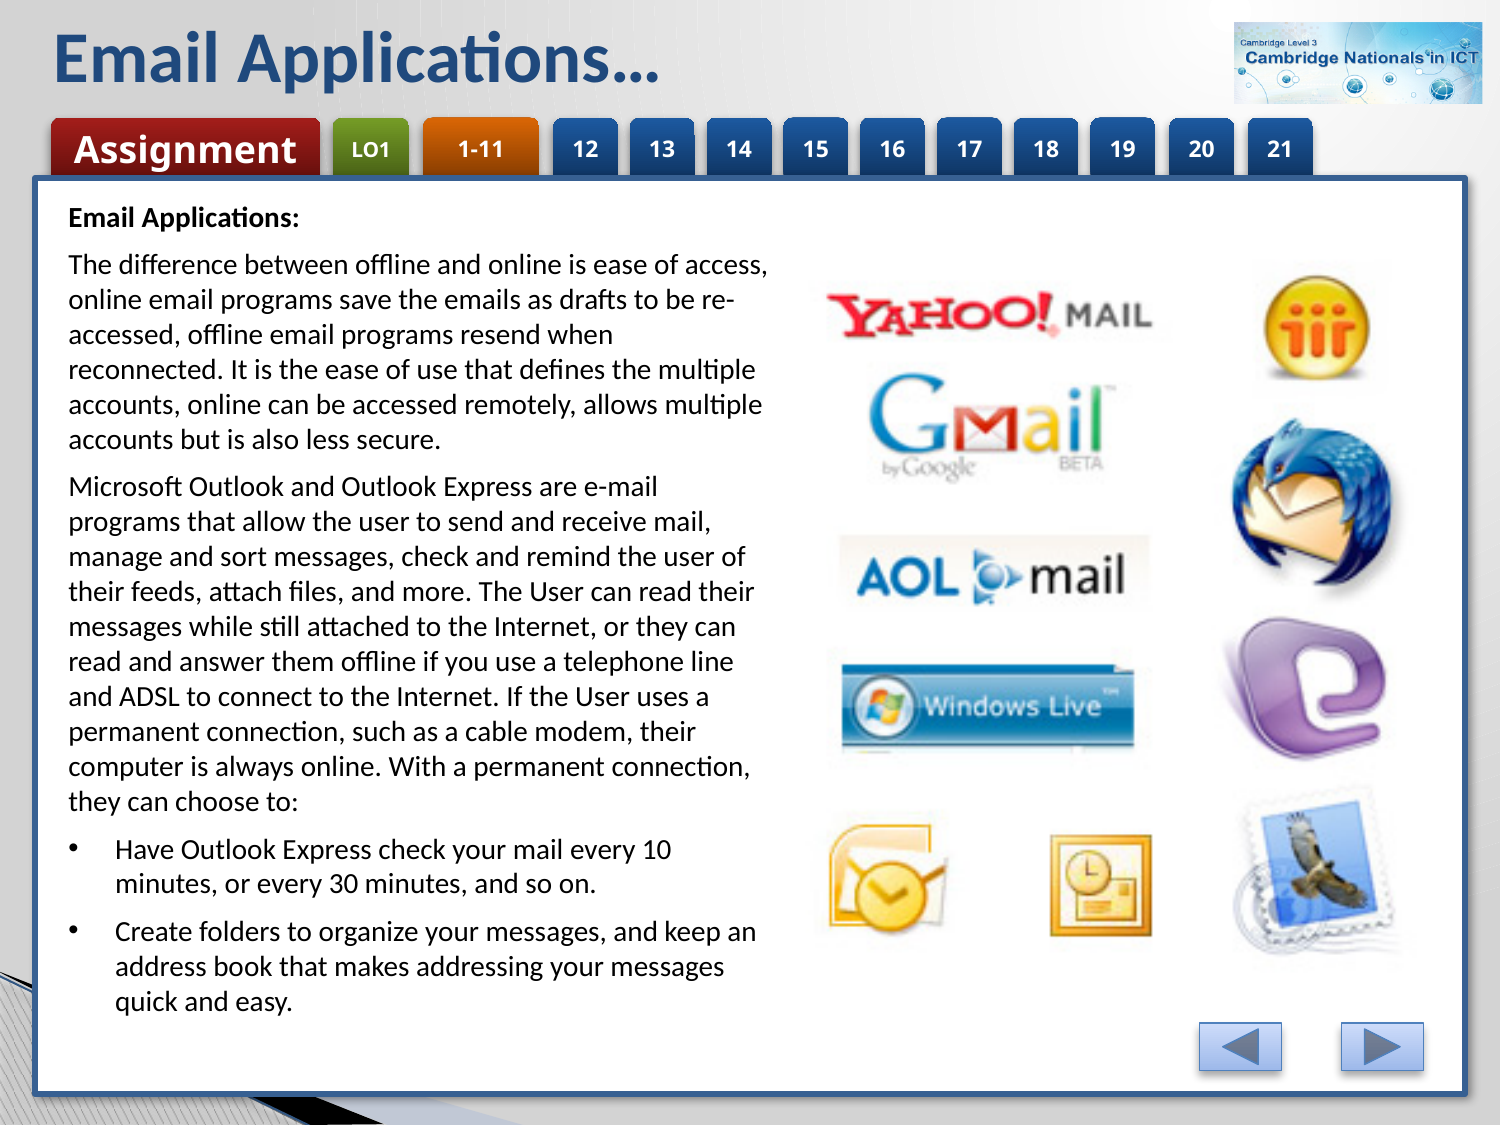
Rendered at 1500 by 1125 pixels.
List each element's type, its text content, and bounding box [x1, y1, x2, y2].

picture [1389, 22, 1483, 104]
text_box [1199, 1022, 1424, 1071]
text_box Email Applications: The difference between offline and online is ease of access, online email programs save the emails as drafts to be re-accessed, offline email programs resend when reconnected. It is the ease of use that defines the multiple accounts, online can be accessed remotely, allows multiple accounts but is also less secure. Microsoft Outlook and Outlook Express are e-mail programs that allow the user to send and receive mail, manage and sort messages, check and remind the user of their feeds, attach files, and more. The User can read their messages while still attached to the Internet, or they can read and answer them offline if you use a telephone line and ADSL to connect to the Internet. If the User uses a permanent connection, such as a cable modem, their computer is always online. With a permanent connection, they can choose to: Have Outlook Express check your mail every 10 minutes, or every 30 minutes, and so on. Create folders to organize your messages, and keep an address book that makes addressing your messages quick and easy. [53, 190, 788, 1073]
picture [786, 241, 1448, 988]
title Email Applications… [39, 0, 1389, 124]
picture [281, 1114, 303, 1125]
text_box [35, 178, 1465, 1094]
